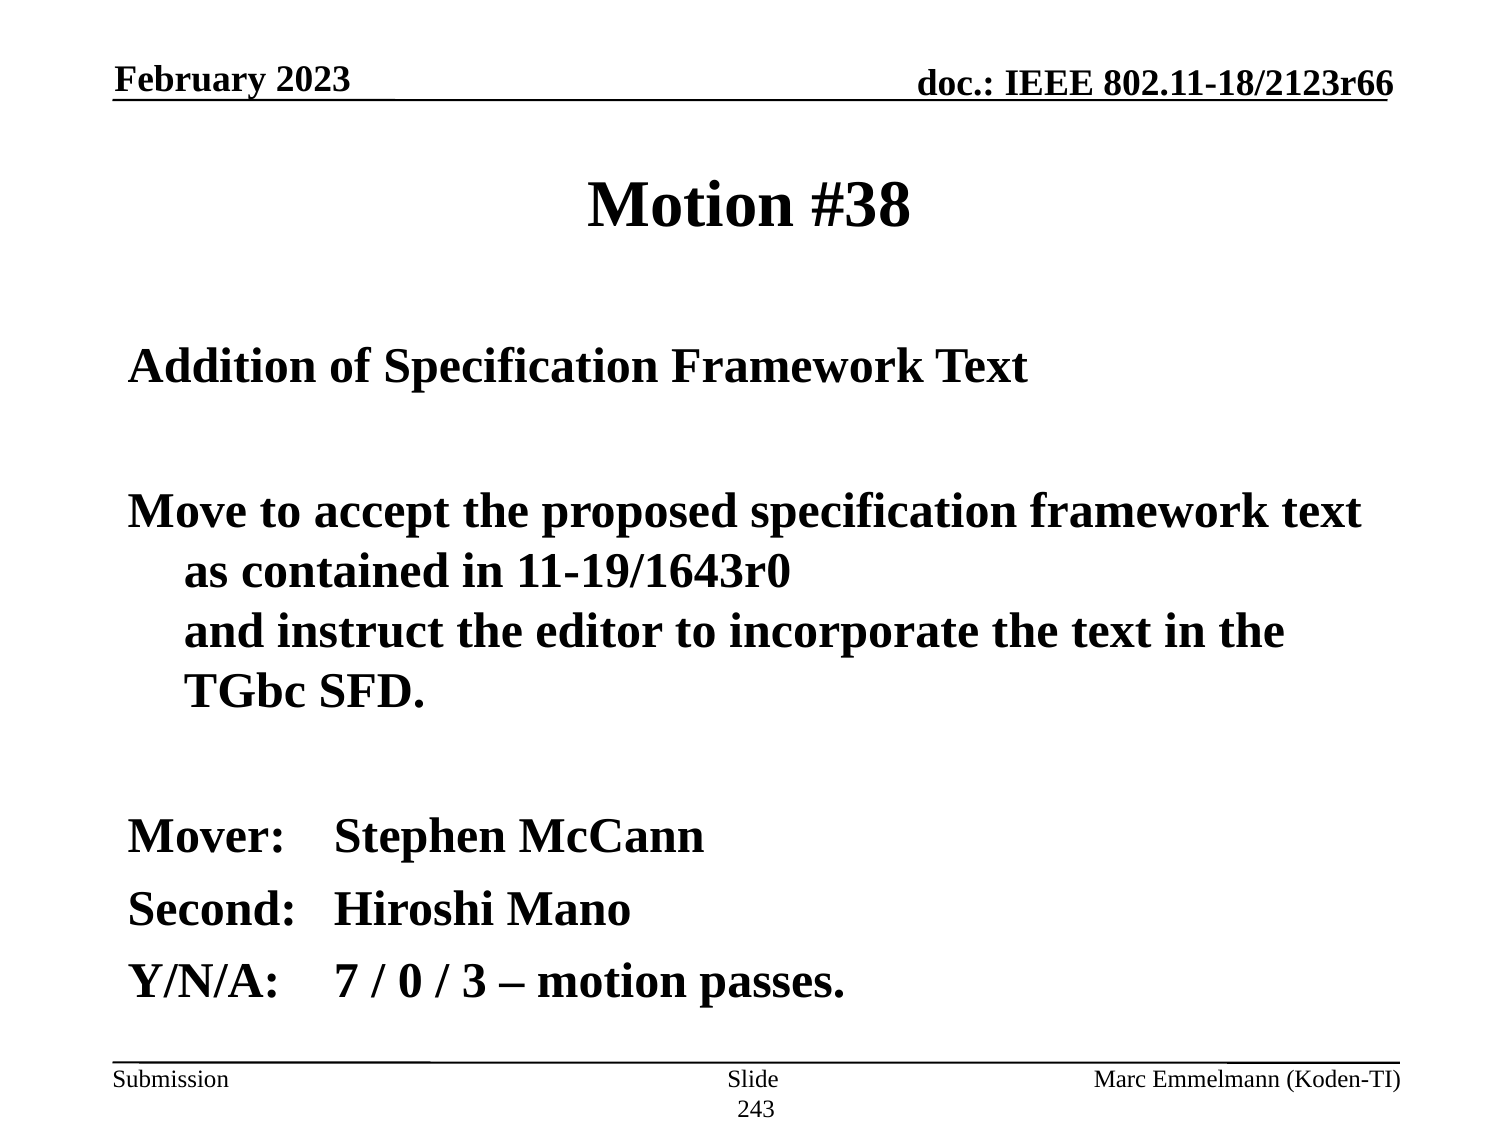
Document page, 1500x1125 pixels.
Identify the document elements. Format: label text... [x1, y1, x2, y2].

title Motion #38 [112, 112, 1388, 288]
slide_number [114, 54, 423, 100]
slide_number Slide 243 [712, 1061, 800, 1123]
list Addition of Specification Framework Text Move to accept the proposed specification framework text as contained in 11-19/1643r0 and instruct the editor to incorporate the text in the TGbc SFD. Mover: Stephen McCann Second: Hiroshi Mano Y/N/A: 7 / 0 / 3 – motion passes. [112, 324, 1388, 1000]
footer Marc Emmelmann (Koden-TI) [878, 1061, 1402, 1093]
